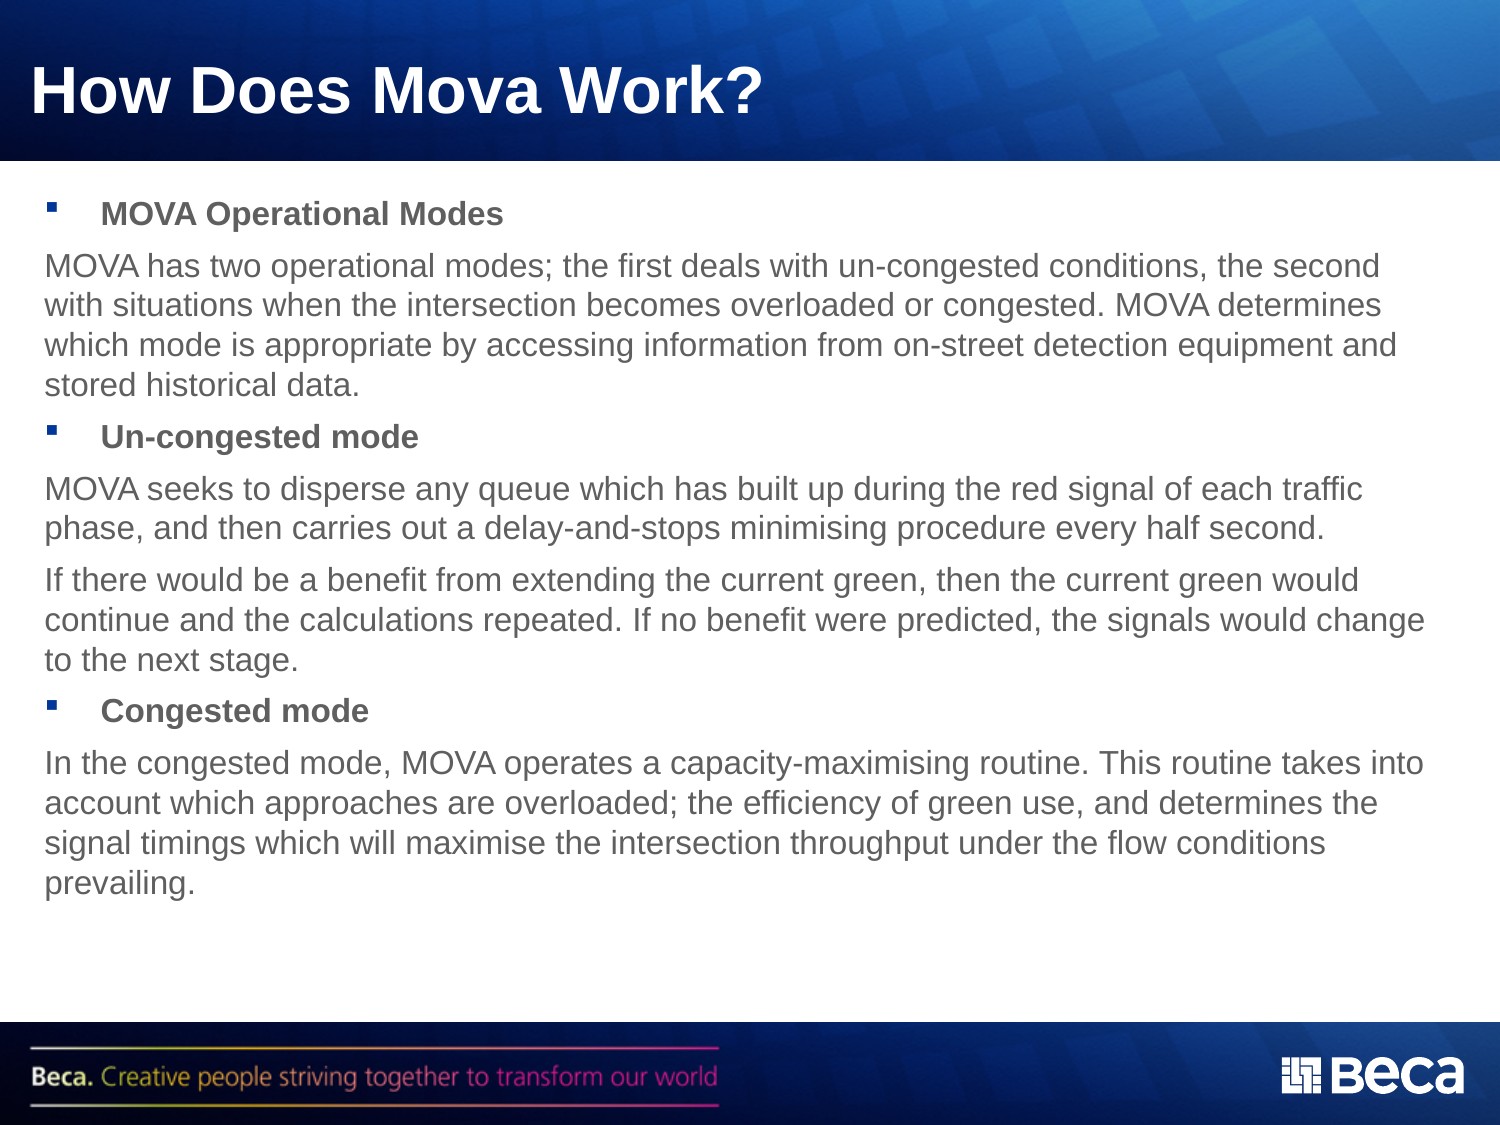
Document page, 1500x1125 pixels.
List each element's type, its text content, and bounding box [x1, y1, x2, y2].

picture [0, 1022, 1500, 1125]
list MOVA Operational Modes MOVA has two operational modes; the first deals with un-congested conditions, the second with situations when the intersection becomes overloaded or congested. MOVA determines which mode is appropriate by accessing information from on-street detection equipment and stored historical data. Un-congested mode MOVA seeks to disperse any queue which has built up during the red signal of each traffic phase, and then carries out a delay-and-stops minimising procedure every half second. If there would be a benefit from extending the current green, then the current green would continue and the calculations repeated. If no benefit were predicted, the signals would change to the next stage. Congested mode In the congested mode, MOVA operates a capacity-maximising routine. This routine takes into account which approaches are overloaded; the efficiency of green use, and determines the signal timings which will maximise the intersection throughput under the flow conditions prevailing. [29, 184, 1459, 988]
title How Does Mova Work? [30, 7, 1500, 149]
picture [0, 0, 1500, 161]
